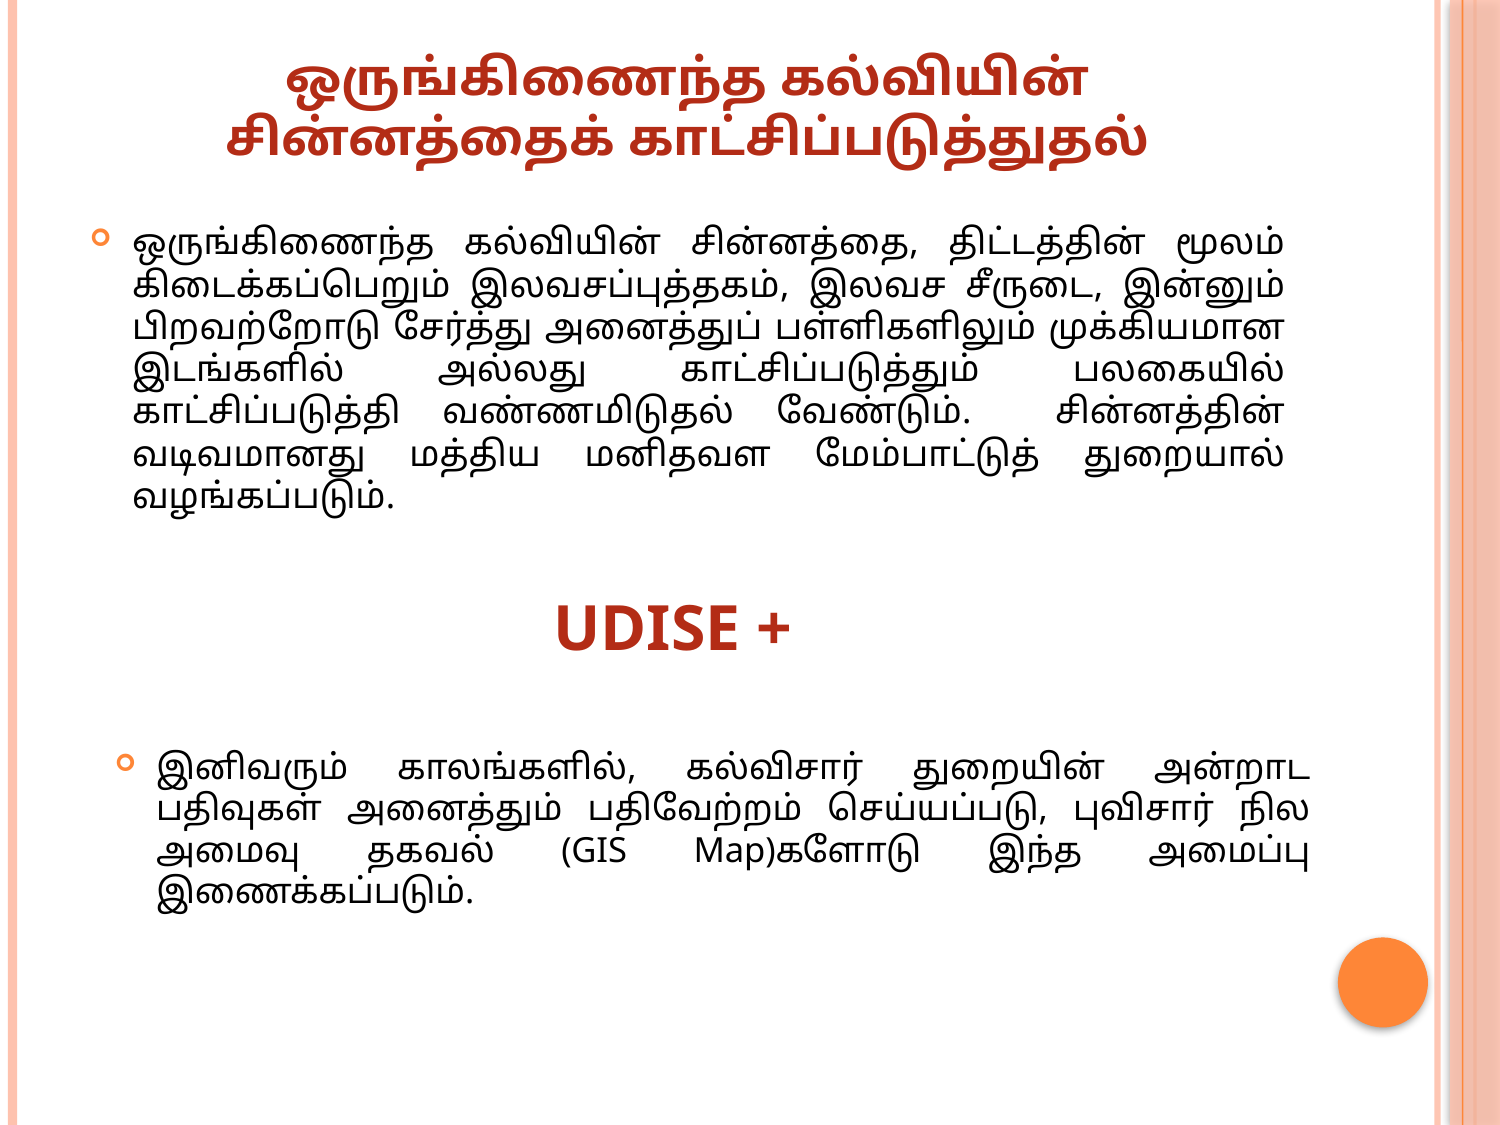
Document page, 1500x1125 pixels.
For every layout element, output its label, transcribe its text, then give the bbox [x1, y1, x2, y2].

list ஒருங்கிணைந்த கல்வியின் சின்னத்தை, திட்டத்தின் மூலம் கிடைக்கப்பெறும் இலவசப்புத்தகம், இலவச சீருடை, இன்னும் பிறவற்றோடு சேர்த்து அனைத்துப் பள்ளிகளிலும் முக்கியமான இடங்களில் அல்லது காட்சிப்படுத்தும் பலகையில் காட்சிப்படுத்தி வண்ணமிடுதல் வேண்டும். சின்னத்தின் வடிவமானது மத்திய மனிதவள மேம்பாட்டுத் துறையால் வழங்கப்படும். [75, 212, 1300, 525]
text_box UDISE + [104, 570, 1242, 671]
title ஒருங்கிணைந்த கல்வியின் சின்னத்தைக் காட்சிப்படுத்துதல் [75, 45, 1300, 212]
text_box இனிவரும் காலங்களில், கல்விசார் துறையின் அன்றாட பதிவுகள் அனைத்தும் பதிவேற்றம் செய்யப்படு, புவிசார் நில அமைவு தகவல் (GIS Map)களோடு இந்த அமைப்பு இணைக்கப்படும். [99, 737, 1325, 919]
